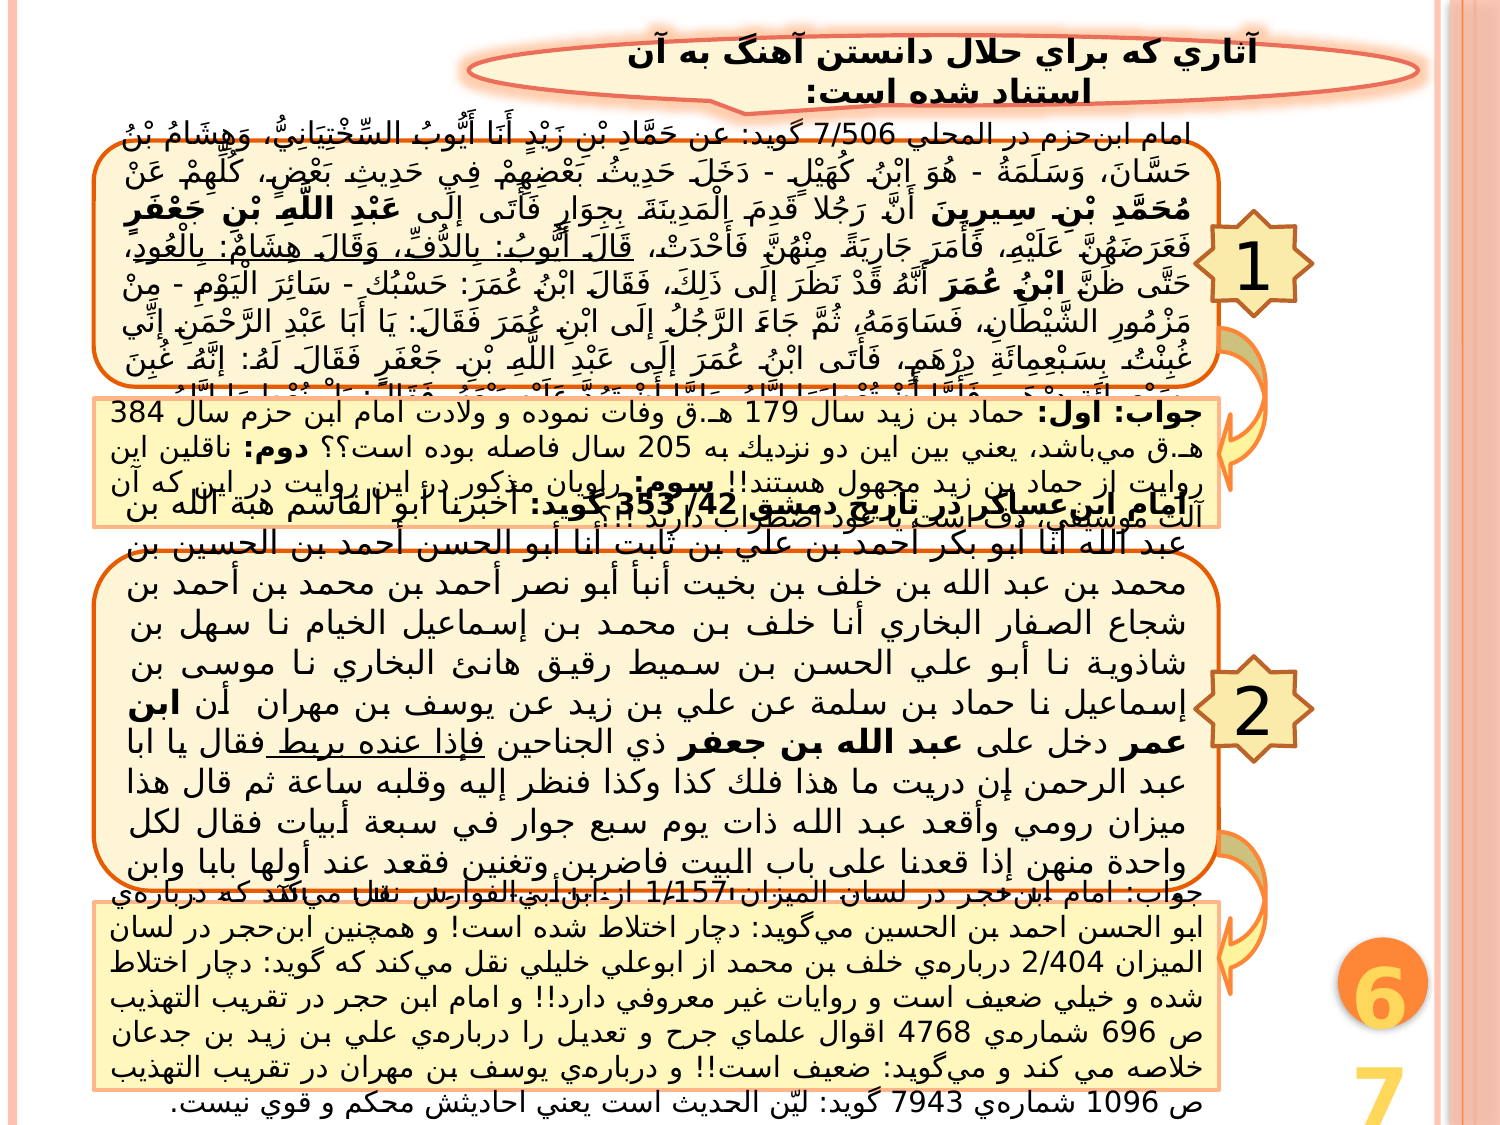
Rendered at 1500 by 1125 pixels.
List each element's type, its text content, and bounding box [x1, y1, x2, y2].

text_box [1216, 325, 1268, 493]
text_box جواب: اول: حماد بن زيد سال 179 هـ.ق وفات نموده و ولادت امام ابن حزم سال 384 هـ.ق مي‌باشد، يعني بين اين دو نزديك به 205 سال فاصله بوده است؟؟ دوم: ناقلين اين روايت از حماد بن زيد مجهول هستند!! سوم: راويان مذكور در اين روايت در اين كه آن آلت موسيقي، دف است يا عود اضطراب دارند !!؟ [92, 396, 1221, 529]
text_box جواب: امام ابن‌حجر در لسان الميزان 1/157 از ابن‌أبي‌الفوارس نقل مي‌كند كه درباره‌ي ابو الحسن احمد بن الحسين مي‌گويد: دچار اختلاط شده است! و همچنين ابن‌حجر در لسان الميزان 2/404 درباره‌ي خلف بن محمد از ابوعلي خليلي نقل مي‌كند كه گويد: دچار اختلاط شده و خيلي ضعيف است و روايات غير معروفي دارد!! و امام ابن حجر در تقريب التهذيب ص 696 شماره‌ي 4768 اقوال علماي جرح و تعديل را درباره‌ي علي بن زيد بن جدعان خلاصه مي كند و مي‌گويد: ضعيف است!! و درباره‌ي يوسف بن مهران در تقريب التهذيب ص 1096 شماره‌ي 7943 گويد: ليّن الحديث است يعني احاديثش محكم و قوي نيست. [92, 900, 1221, 1092]
text_box 2 [1193, 654, 1315, 764]
text_box 67 [1318, 937, 1444, 1125]
text_box آثاري كه براي حلال دانستن آهنگ به آن استناد شده است: [466, 33, 1420, 117]
text_box 1 [1193, 208, 1315, 319]
text_box امام ابن‌عساكر در تاريخ دمشق 42/ 353 گويد: أخبرنا أبو القاسم هبة الله بن عبد الله أنا أبو بكر أحمد بن علي بن ثابت أنا أبو الحسن أحمد بن الحسين بن محمد بن عبد الله بن خلف بن بخيت أنبأ أبو نصر أحمد بن محمد بن أحمد بن شجاع الصفار البخاري أنا خلف بن محمد بن إسماعيل الخيام نا سهل بن شاذوية نا أبو علي الحسن بن سميط رقيق هانئ البخاري نا موسى بن إسماعيل نا حماد بن سلمة عن علي بن زيد عن يوسف بن مهران أن ابن عمر دخل على عبد الله بن جعفر ذي الجناحين فإذا عنده بربط فقال يا ابا عبد الرحمن إن دريت ما هذا فلك كذا وكذا فنظر إليه وقلبه ساعة ثم قال هذا ميزان رومي وأقعد عبد الله ذات يوم سبع جوار في سبعة أبيات فقال لكل واحدة منهن إذا قعدنا على باب البيت فاضربن وتغنين فقعد عند أولها بابا وابن عمر معه فلما ضربت وتغنت نفر ابن عمر فقام فقعد على الباب الآخر فضربت وتغنت فقال ابن عمر ما لها قاتلها الله إنها لتأخذ من القلب مأخذا !!. [91, 548, 1221, 893]
text_box [1216, 829, 1268, 997]
text_box امام ابن‌حزم در المحلي 7/506 گويد: عن حَمَّادِ بْنِ زَيْدٍ أَنَا أَيُّوبُ السِّخْتِيَانِيُّ، وَهِشَامُ بْنُ حَسَّانَ، وَسَلَمَةُ - هُوَ ابْنُ كُهَيْلٍ - دَخَلَ حَدِيثُ بَعْضِهِمْ فِي حَدِيثِ بَعْضٍ، كُلِّهِمْ عَنْ مُحَمَّدِ بْنِ سِيرِينَ أَنَّ رَجُلا قَدِمَ الْمَدِينَةَ بِجِوَارٍ فَأَتَى إلَى عَبْدِ اللَّهِ بْنِ جَعْفَرٍ فَعَرَضَهُنَّ عَلَيْهِ، فَأَمَرَ جَارِيَةً مِنْهُنَّ فَأَحْدَتْ، قَالَ أَيُّوبُ: بِالدُّفِّ، وَقَالَ هِشَامٌ: بِالْعُودِ، حَتَّى ظَنَّ ابْنُ عُمَرَ أَنَّهُ قَدْ نَظَرَ إلَى ذَلِكَ، فَقَالَ ابْنُ عُمَرَ: حَسْبُك - سَائِرَ الْيَوْمِ - مِنْ مَزْمُورِ الشَّيْطَانِ، فَسَاوَمَهُ، ثُمَّ جَاءَ الرَّجُلُ إلَى ابْنِ عُمَرَ فَقَالَ: يَا أَبَا عَبْدِ الرَّحْمَنِ إنِّي غُبِنْتُ بِسَبْعِمِائَةِ دِرْهَمٍ، فَأَتَى ابْنُ عُمَرَ إلَى عَبْدِ اللَّهِ بْنِ جَعْفَرٍ فَقَالَ لَهُ: إنَّهُ غُبِنَ بِسَبْعِمِائَةِ دِرْهَمٍ، فَأَمَّا أَنْ تُعْطِيَهَا إيَّاهُ، وَإِمَّا أَنْ تَرُدَّ عَلَيْهِ بَيْعَهُ، فَقَالَ: بَلْ نُعْطِيهَا إيَّاهُ. [91, 138, 1221, 389]
